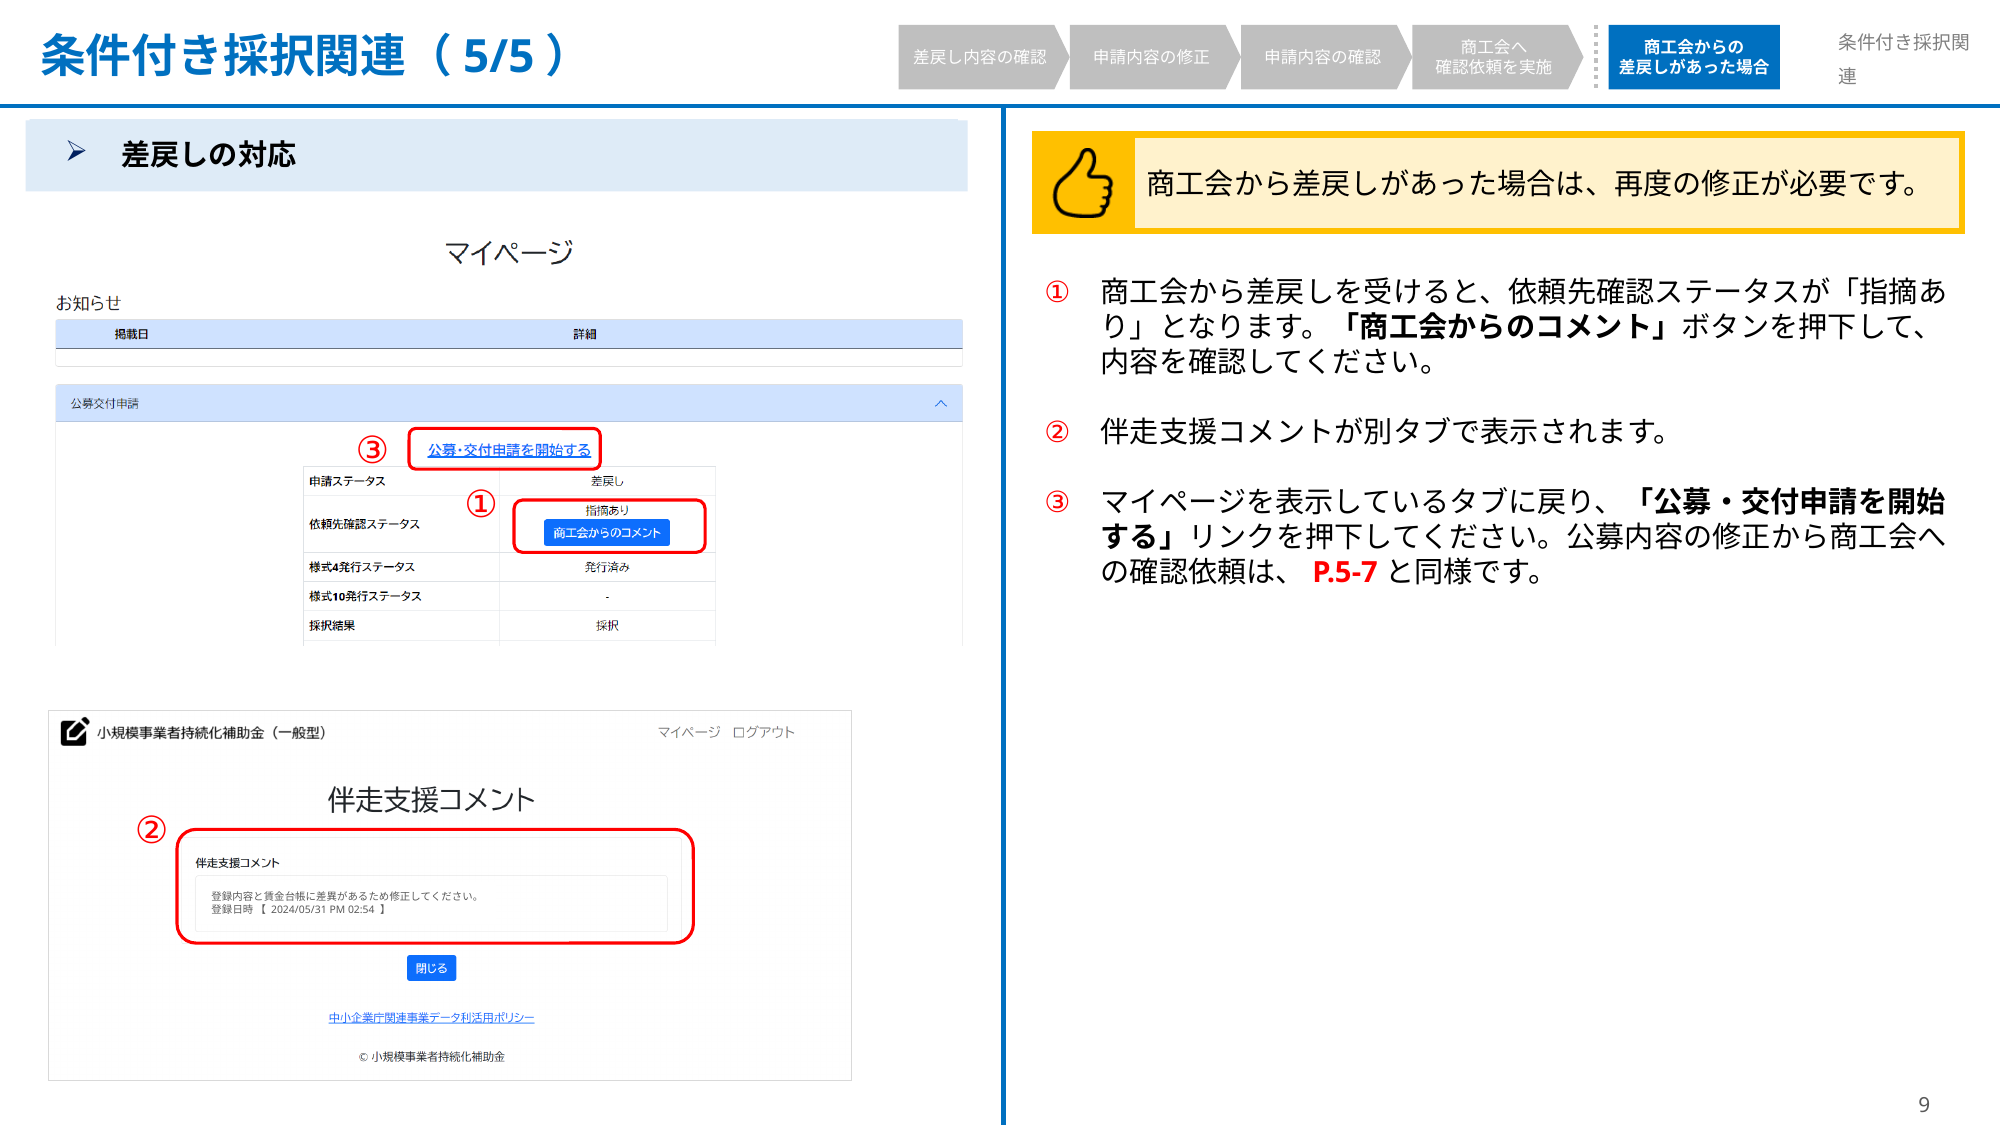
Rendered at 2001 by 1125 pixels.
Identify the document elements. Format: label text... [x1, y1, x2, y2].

text_box 差戻しの対応 [29, 119, 958, 190]
text_box 条件付き採択関連（5/5） [25, 17, 1283, 92]
text_box 商工会から差戻しがあった場合は、再度の修正が必要です。 [1133, 133, 1963, 232]
picture [29, 229, 971, 646]
picture [1048, 148, 1118, 218]
picture [48, 710, 852, 1081]
text_box [1034, 133, 1133, 232]
text_box 商工会から差戻しを受けると、依頼先確認ステータスが「指摘あり」となります。「商工会からのコメント」ボタンを押下して、内容を確認してください。 伴走支援コメントが別タブで表示されます。 マイページを表示しているタブに戻り、「公募・交付申請を開始する」リンクを押下してください。公募内容の修正から商工会への確認依頼は、P.5-7と同様です。 [1029, 231, 1985, 631]
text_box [898, 24, 1780, 90]
